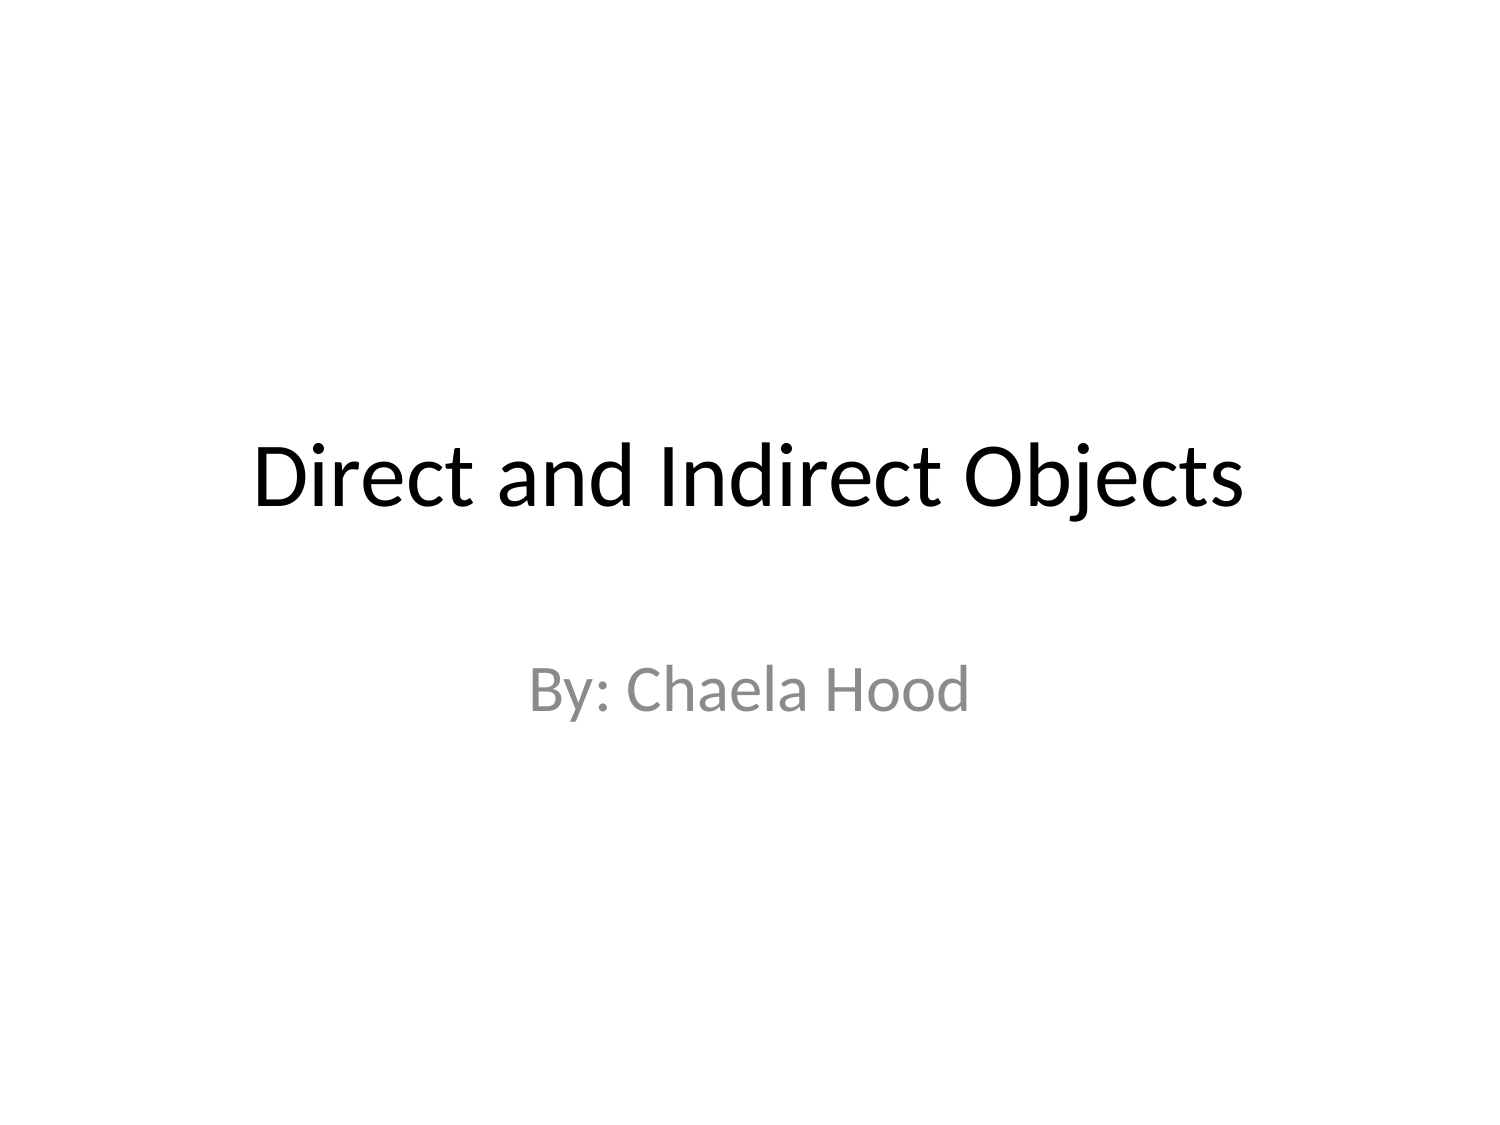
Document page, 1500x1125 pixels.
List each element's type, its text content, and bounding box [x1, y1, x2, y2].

title Direct and Indirect Objects [112, 349, 1388, 591]
subtitle By: Chaela Hood [225, 637, 1275, 925]
